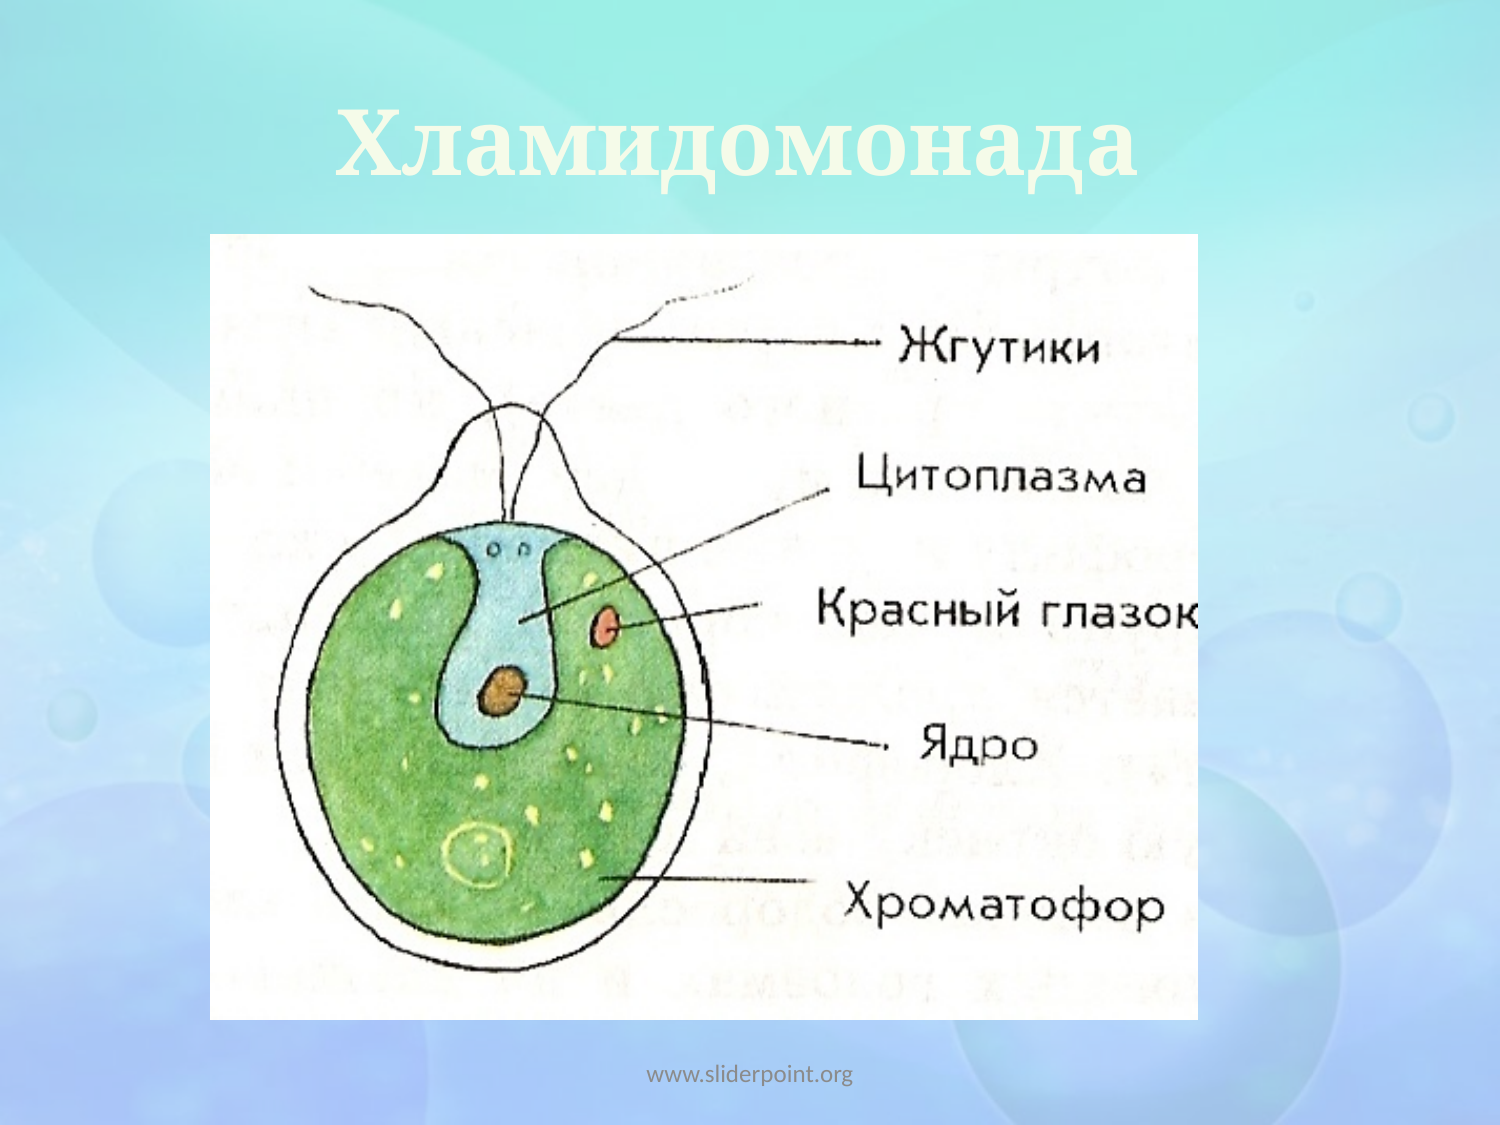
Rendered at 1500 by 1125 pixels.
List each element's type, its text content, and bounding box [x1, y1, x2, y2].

picture [210, 234, 1198, 1020]
footer www.sliderpoint.org [512, 1042, 988, 1103]
title Хламидомонада [75, 45, 1425, 233]
